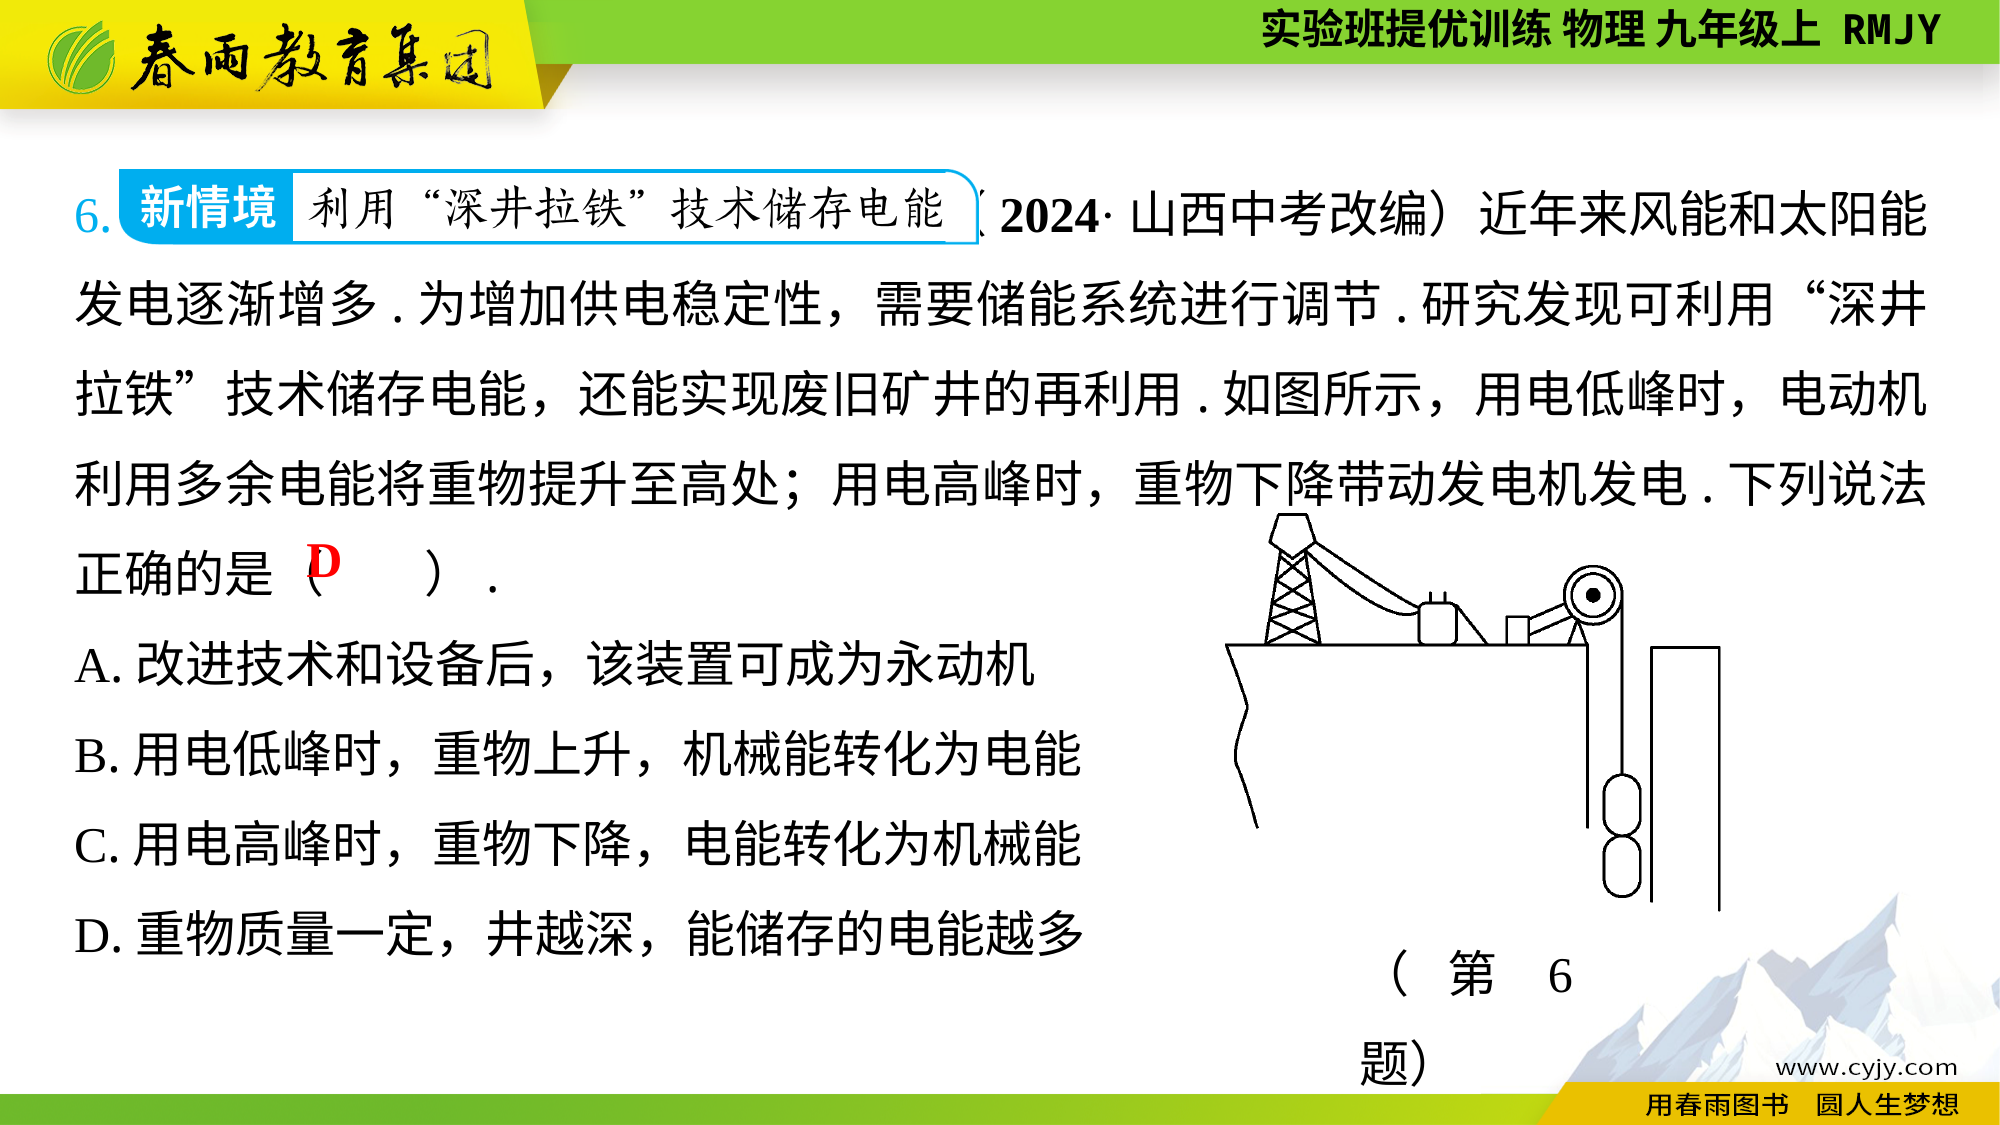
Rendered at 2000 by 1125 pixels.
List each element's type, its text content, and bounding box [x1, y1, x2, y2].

picture [0, 0, 2000, 1125]
text_box （第6题） [1344, 921, 1600, 1010]
text_box D [291, 520, 358, 595]
list 6. （2024·山西中考改编）近年来风能和太阳能发电逐渐增多.为增加供电稳定性，需要储能系统进行调节.研究发现可利用“深井拉铁”技术储存电能，还能实现废旧矿井的再利用.如图所示，用电低峰时，电动机利用多余电能将重物提升至高处；用电高峰时，重物下降带动发电机发电.下列说法正确的是（ ）. A.改进技术和设备后，该装置可成为永动机 B.用电低峰时，重物上升，机械能转化为电能 C.用电高峰时，重物下降，电能转化为机械能 D.重物质量一定，井越深，能储存的电能越多 [59, 144, 1944, 978]
